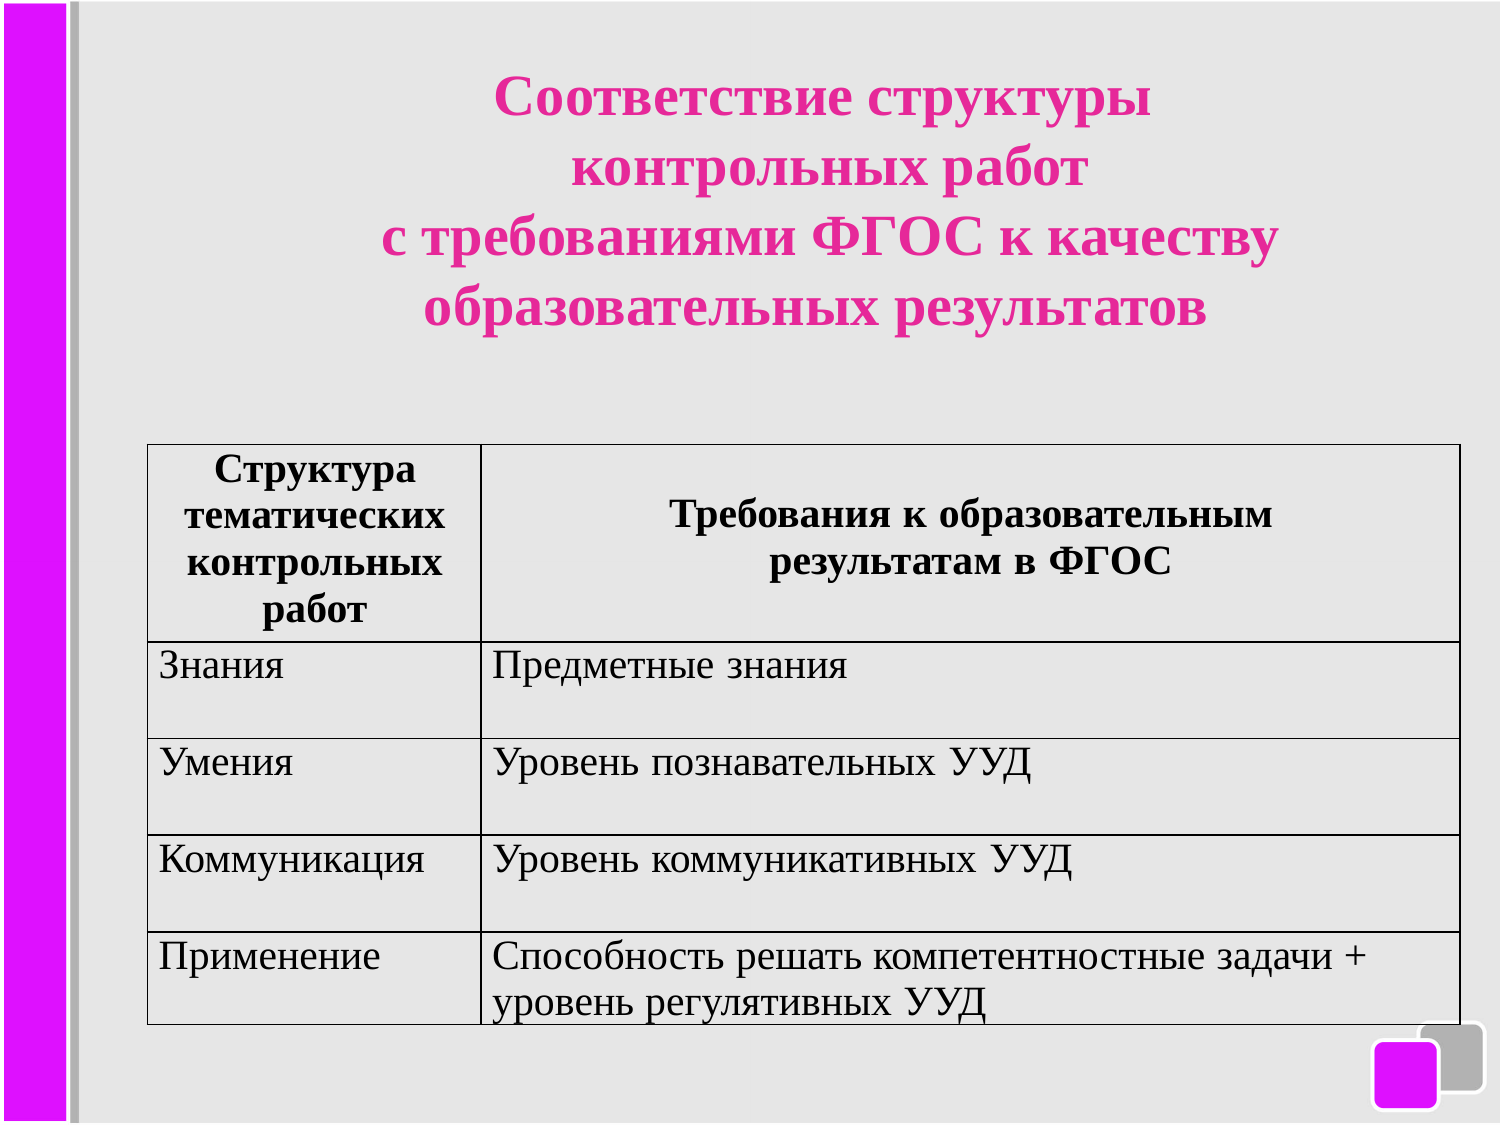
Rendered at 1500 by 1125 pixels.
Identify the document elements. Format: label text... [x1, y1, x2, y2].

table_cell Применение [148, 933, 480, 1024]
picture [0, 0, 1500, 1125]
table_header Структура тематических контрольных работ [148, 445, 480, 641]
table_cell Способность решать компетентностные задачи + уровень регулятивных УУД [482, 933, 1459, 1024]
text_box Соответствие структуры контрольных работ с требованиями ФГОС к качеству образовательных результатов [206, 50, 1425, 415]
table_cell Уровень коммуникативных УУД [482, 836, 1459, 931]
table_header Требования к образовательным результатам в ФГОС [482, 445, 1459, 641]
table_cell Знания [148, 643, 480, 738]
table_cell Коммуникация [148, 836, 480, 931]
table_cell Уровень познавательных УУД [482, 739, 1459, 834]
table_cell Предметные знания [482, 643, 1459, 738]
table_cell Умения [148, 739, 480, 834]
